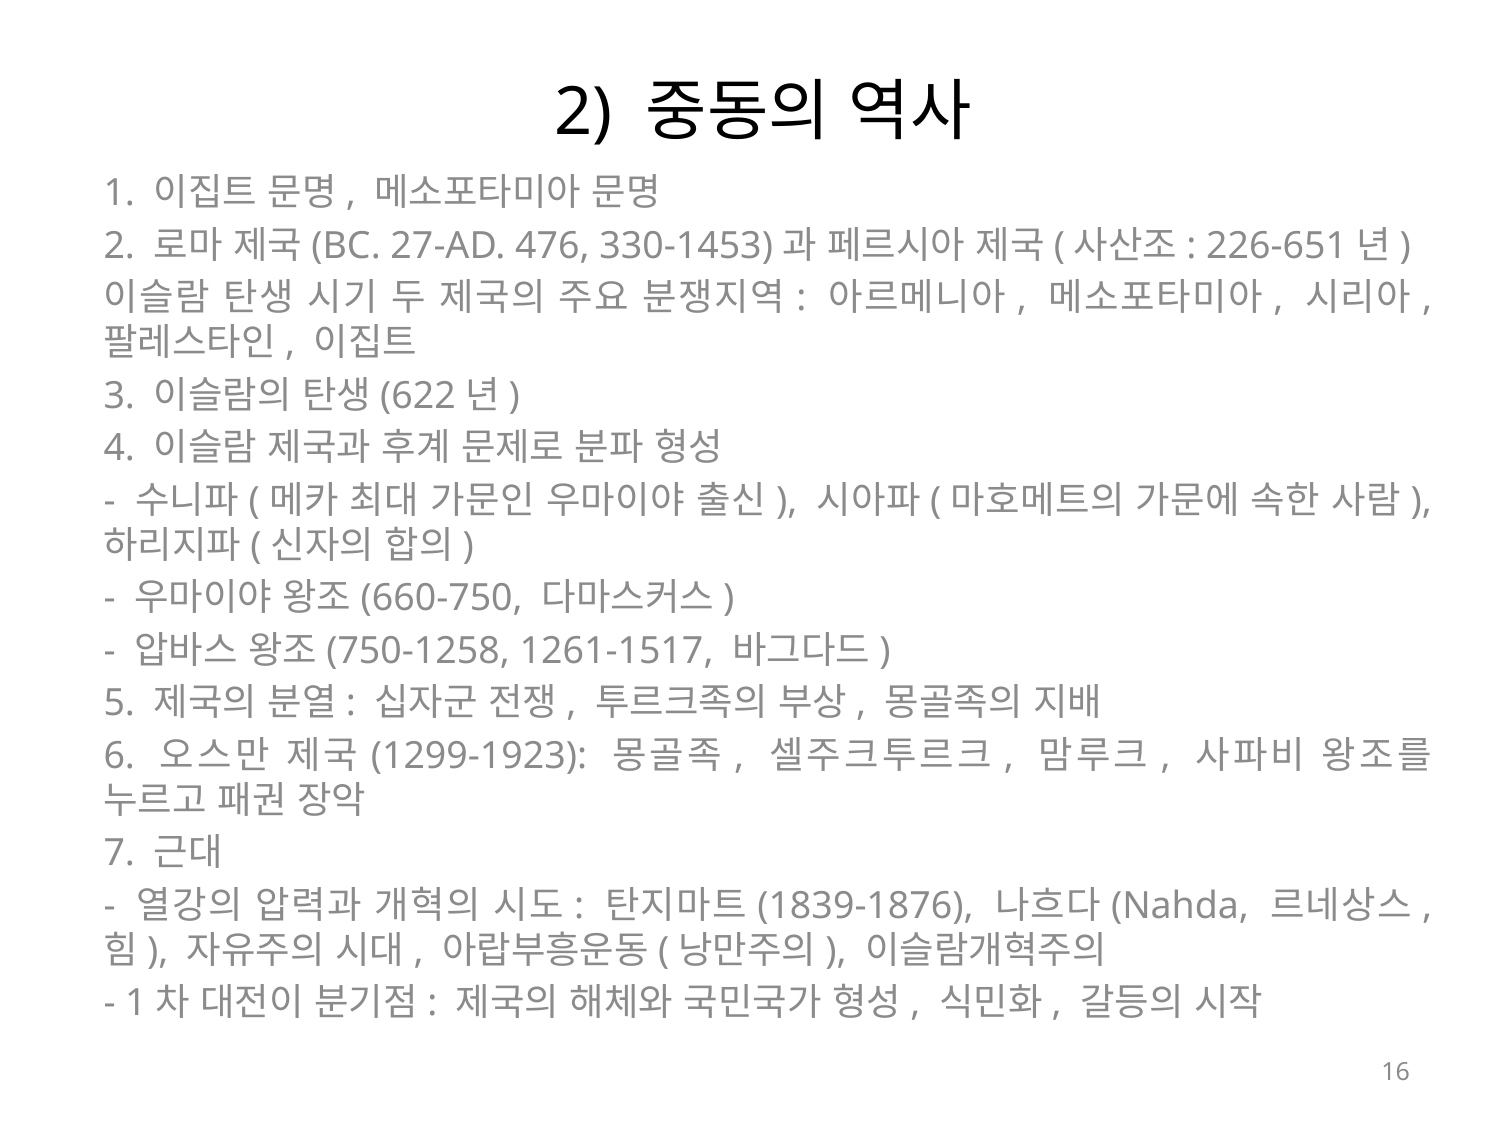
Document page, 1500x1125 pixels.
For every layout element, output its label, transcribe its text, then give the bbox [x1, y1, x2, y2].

subtitle 1. 이집트 문명, 메소포타미아 문명 2. 로마 제국(BC. 27-AD. 476, 330-1453)과 페르시아 제국(사산조: 226-651년) 이슬람 탄생 시기 두 제국의 주요 분쟁지역: 아르메니아, 메소포타미아, 시리아, 팔레스타인, 이집트 3. 이슬람의 탄생(622년) 4. 이슬람 제국과 후계 문제로 분파 형성 - 수니파(메카 최대 가문인 우마이야 출신), 시아파(마호메트의 가문에 속한 사람), 하리지파(신자의 합의) - 우마이야 왕조(660-750, 다마스커스) - 압바스 왕조(750-1258, 1261-1517, 바그다드) 5. 제국의 분열: 십자군 전쟁, 투르크족의 부상, 몽골족의 지배 6. 오스만 제국(1299-1923): 몽골족, 셀주크투르크, 맘루크, 사파비 왕조를 누르고 패권 장악 7. 근대 - 열강의 압력과 개혁의 시도: 탄지마트(1839-1876), 나흐다(Nahda, 르네상스, 힘), 자유주의 시대, 아랍부흥운동(낭만주의), 이슬람개혁주의 - 1차 대전이 분기점: 제국의 해체와 국민국가 형성, 식민화, 갈등의 시작 [88, 160, 1447, 965]
slide_number 16 [1074, 1042, 1425, 1103]
title 2) 중동의 역사 [117, 54, 1393, 160]
